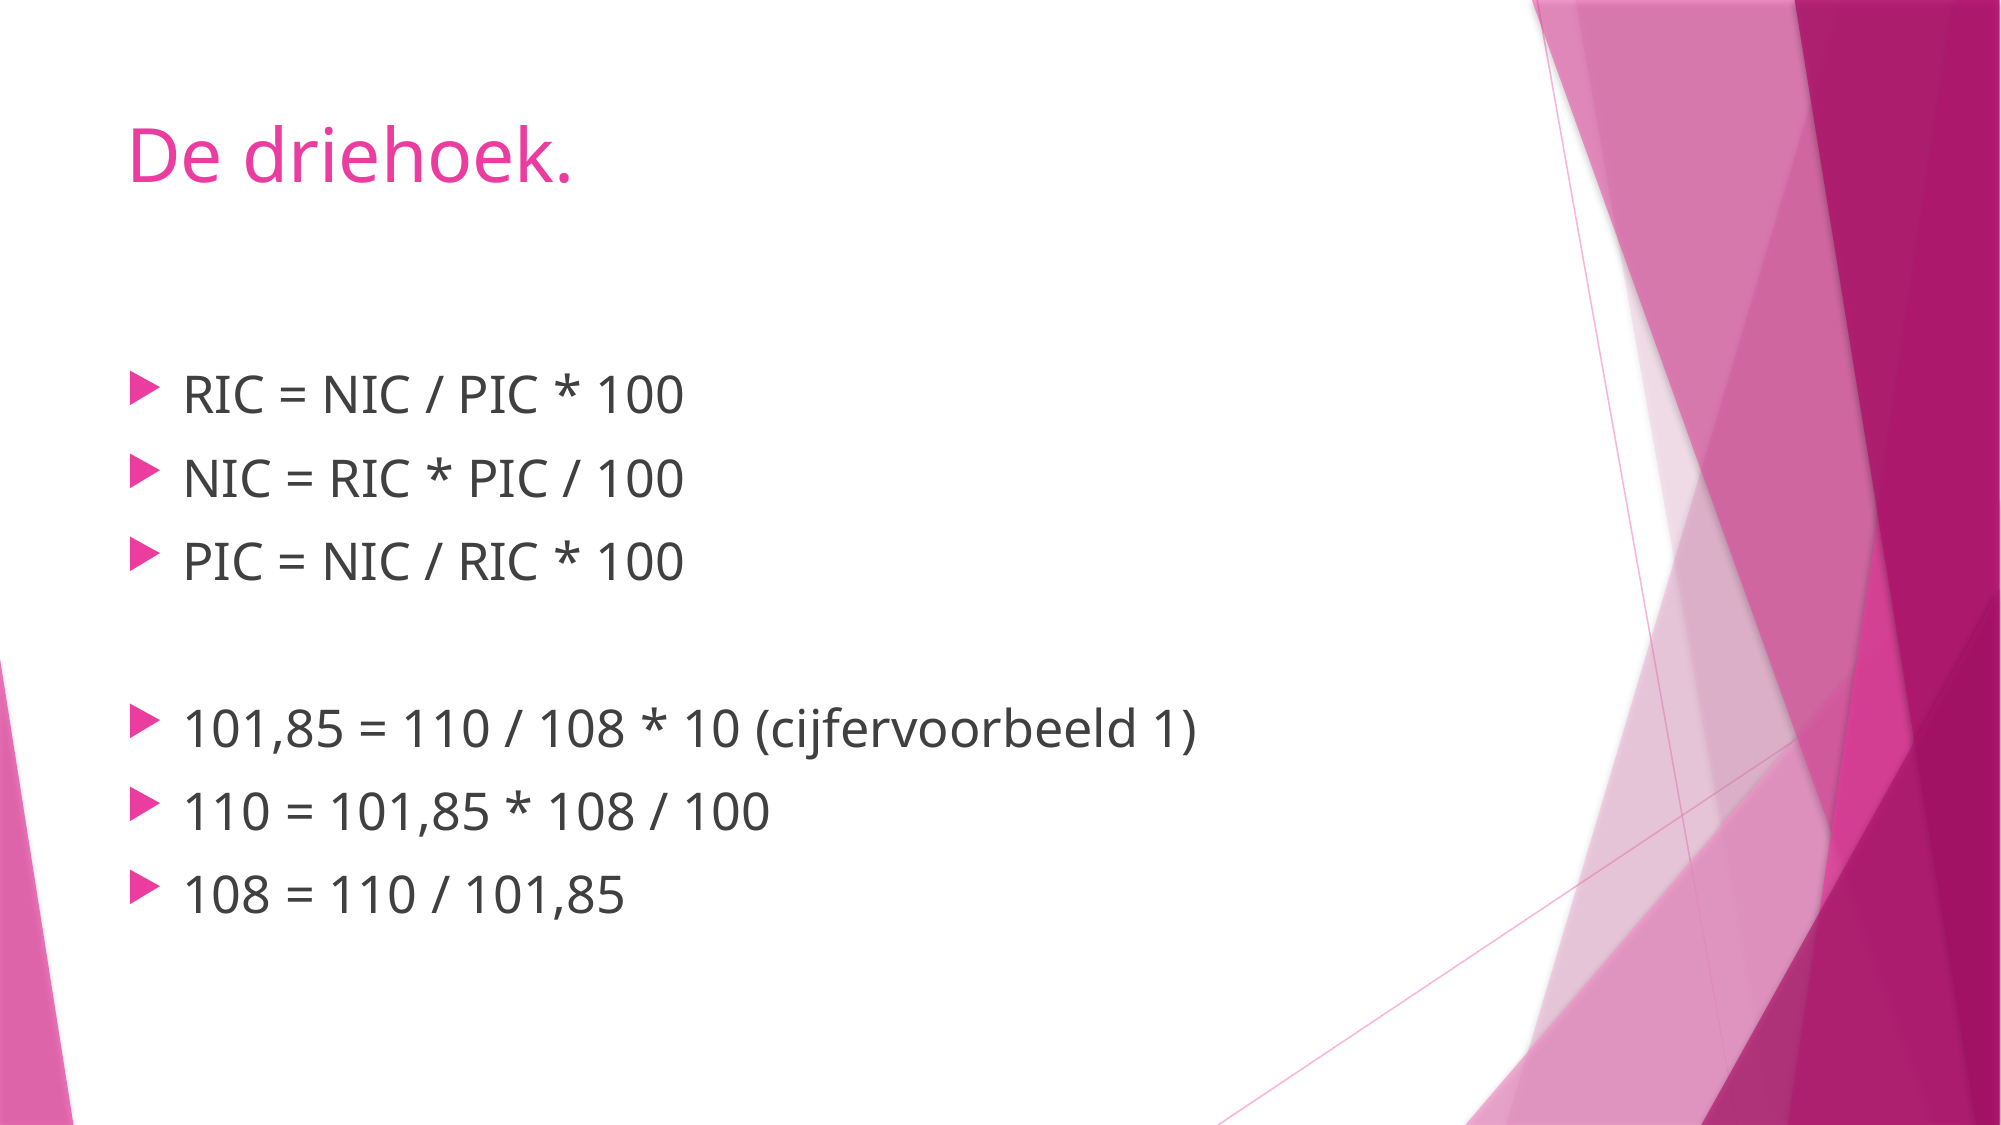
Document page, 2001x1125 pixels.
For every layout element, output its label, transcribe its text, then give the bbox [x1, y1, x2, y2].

title De driehoek. [111, 99, 1522, 317]
list RIC = NIC / PIC * 100 NIC = RIC * PIC / 100 PIC = NIC / RIC * 100 101,85 = 110 / 108 * 10 (cijfervoorbeeld 1) 110 = 101,85 * 108 / 100 108 = 110 / 101,85 [111, 354, 1522, 992]
